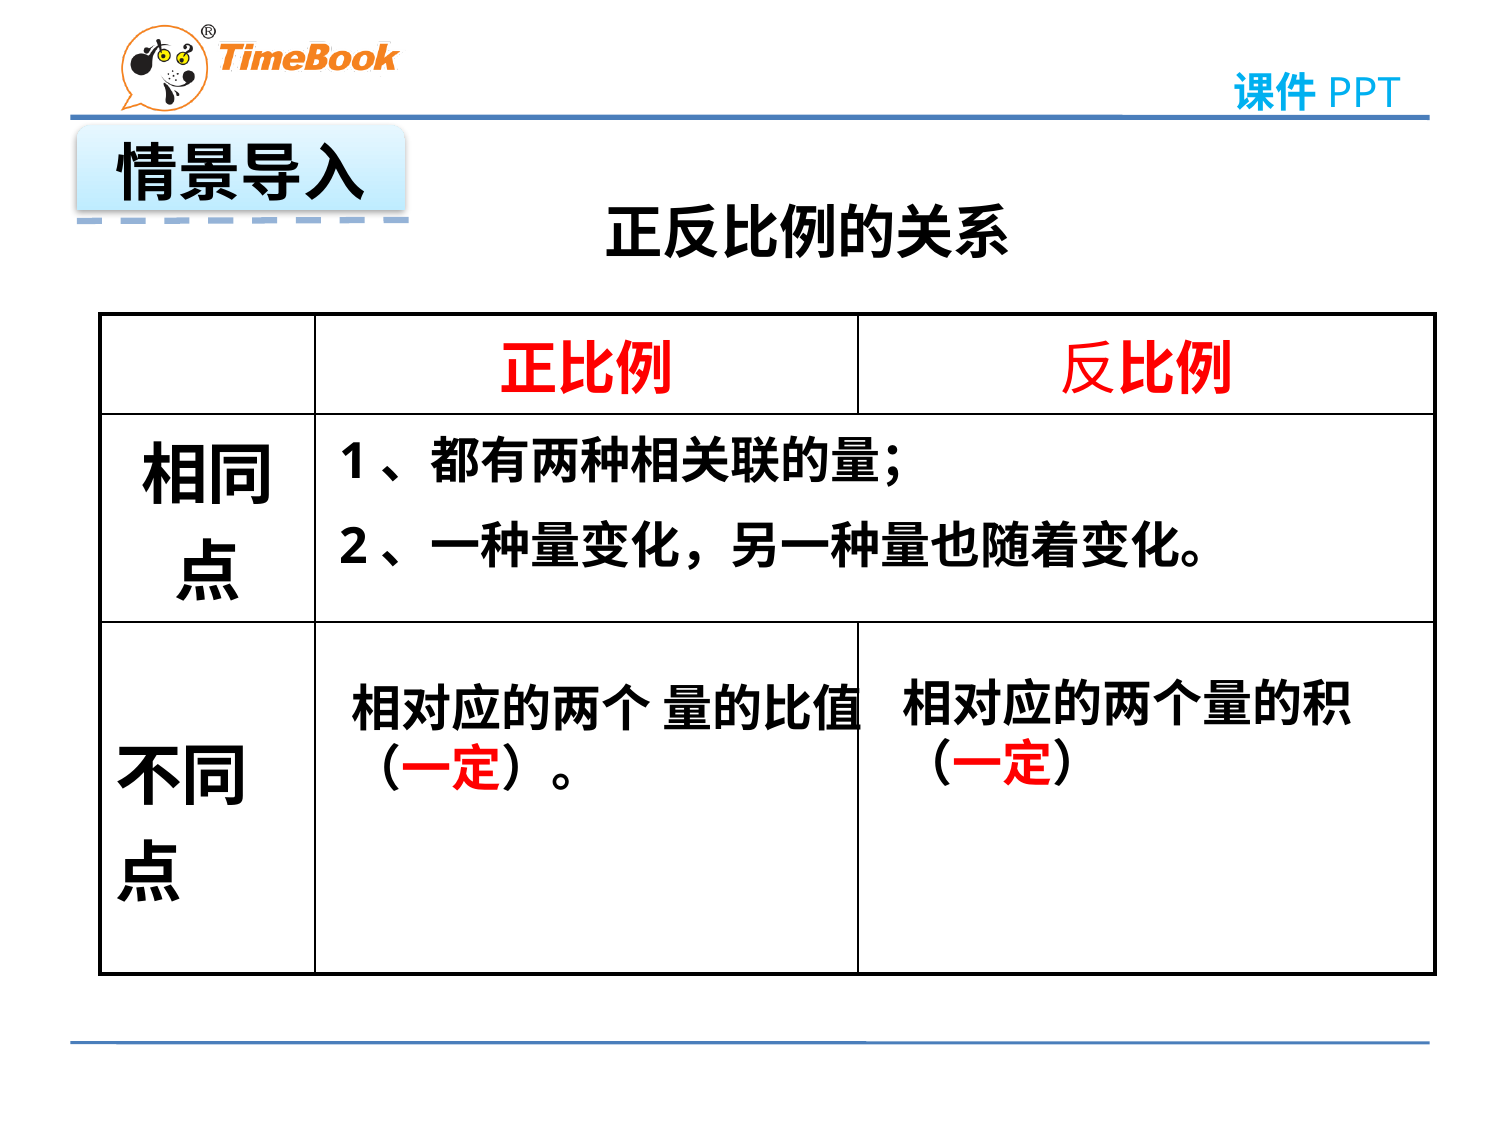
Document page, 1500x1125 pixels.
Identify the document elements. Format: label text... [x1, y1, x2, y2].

table_cell 相同点 [102, 415, 314, 621]
table_cell [316, 415, 1433, 621]
table_cell [859, 623, 1433, 972]
text_box 正反比例的关系 [171, 148, 1446, 312]
table_cell 不同点 [102, 623, 314, 972]
text_box 相对应的两个 量的比值（一定）。 [336, 668, 904, 804]
text_box 相对应的两个量的积（一定） [887, 663, 1424, 799]
table_header [102, 316, 314, 413]
table_header 正比例 [316, 316, 857, 413]
picture [118, 22, 408, 113]
table_header 反比例 [859, 316, 1433, 413]
text_box 情景导入 [76, 124, 406, 212]
text_box 1、都有两种相关联的量； 2、一种量变化，另一种量也随着变化。 [324, 420, 1500, 581]
table_cell [316, 623, 857, 972]
